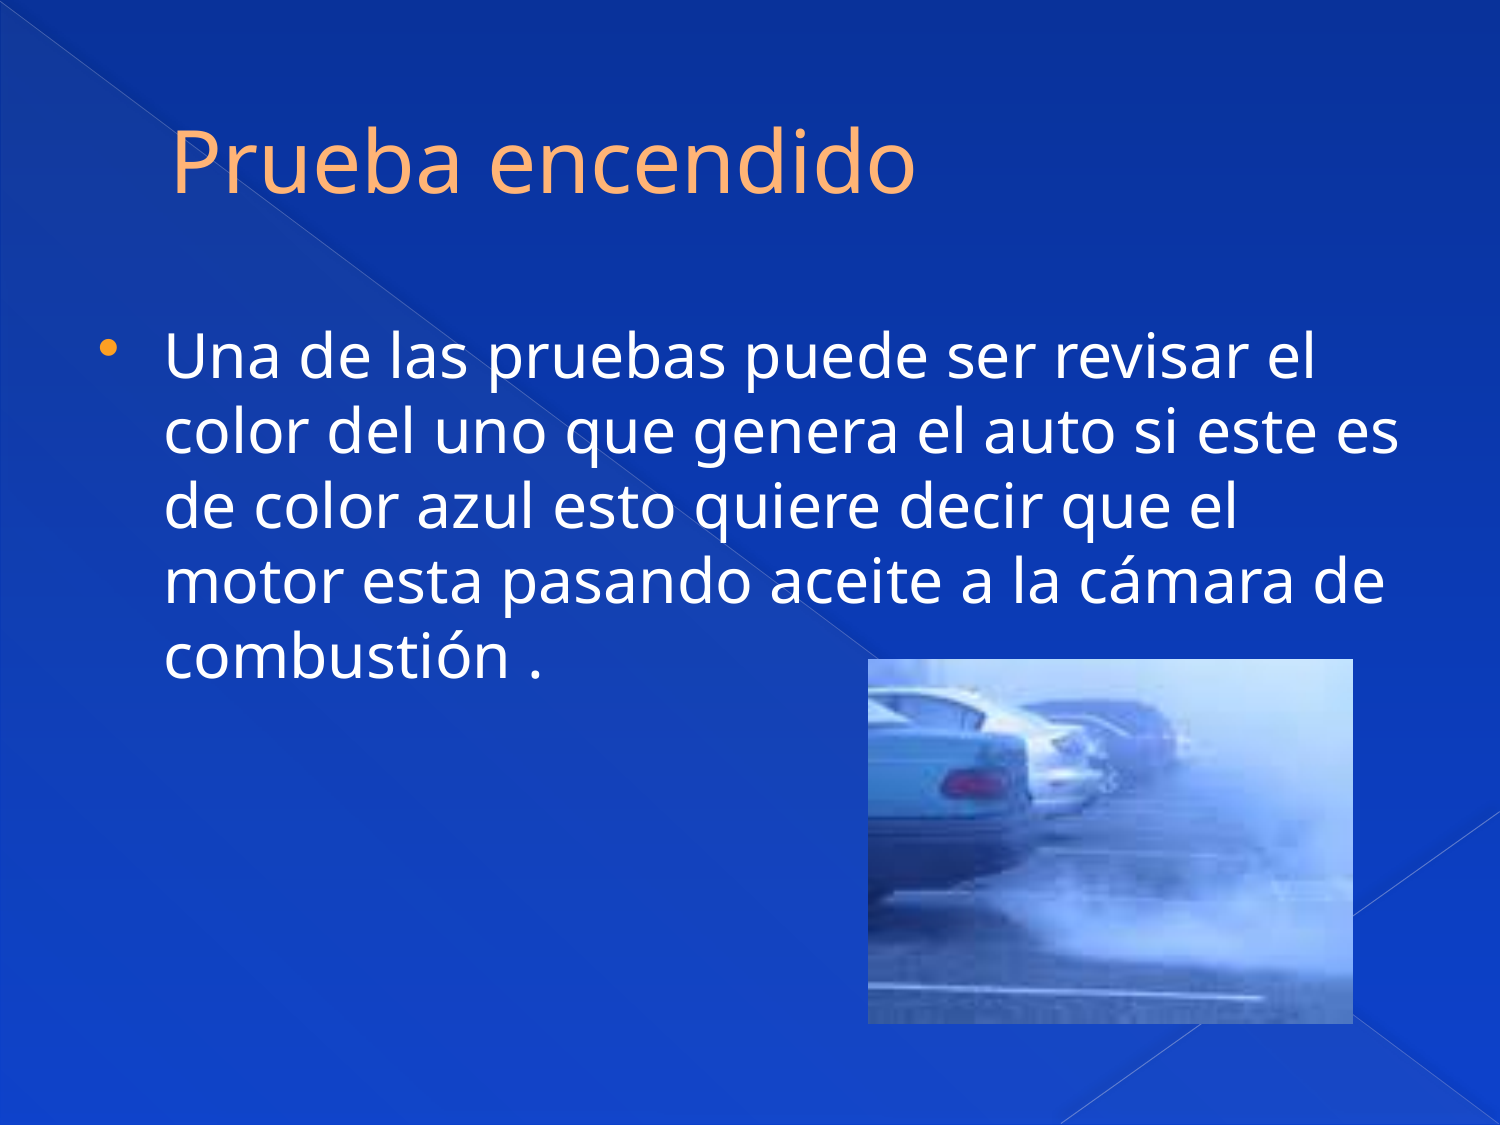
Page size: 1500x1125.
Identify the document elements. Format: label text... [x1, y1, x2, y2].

list Una de las pruebas puede ser revisar el color del uno que genera el auto si este es de color azul esto quiere decir que el motor esta pasando aceite a la cámara de combustión . [75, 308, 1425, 1059]
picture [867, 659, 1353, 1024]
title Prueba encendido [75, 43, 1425, 274]
